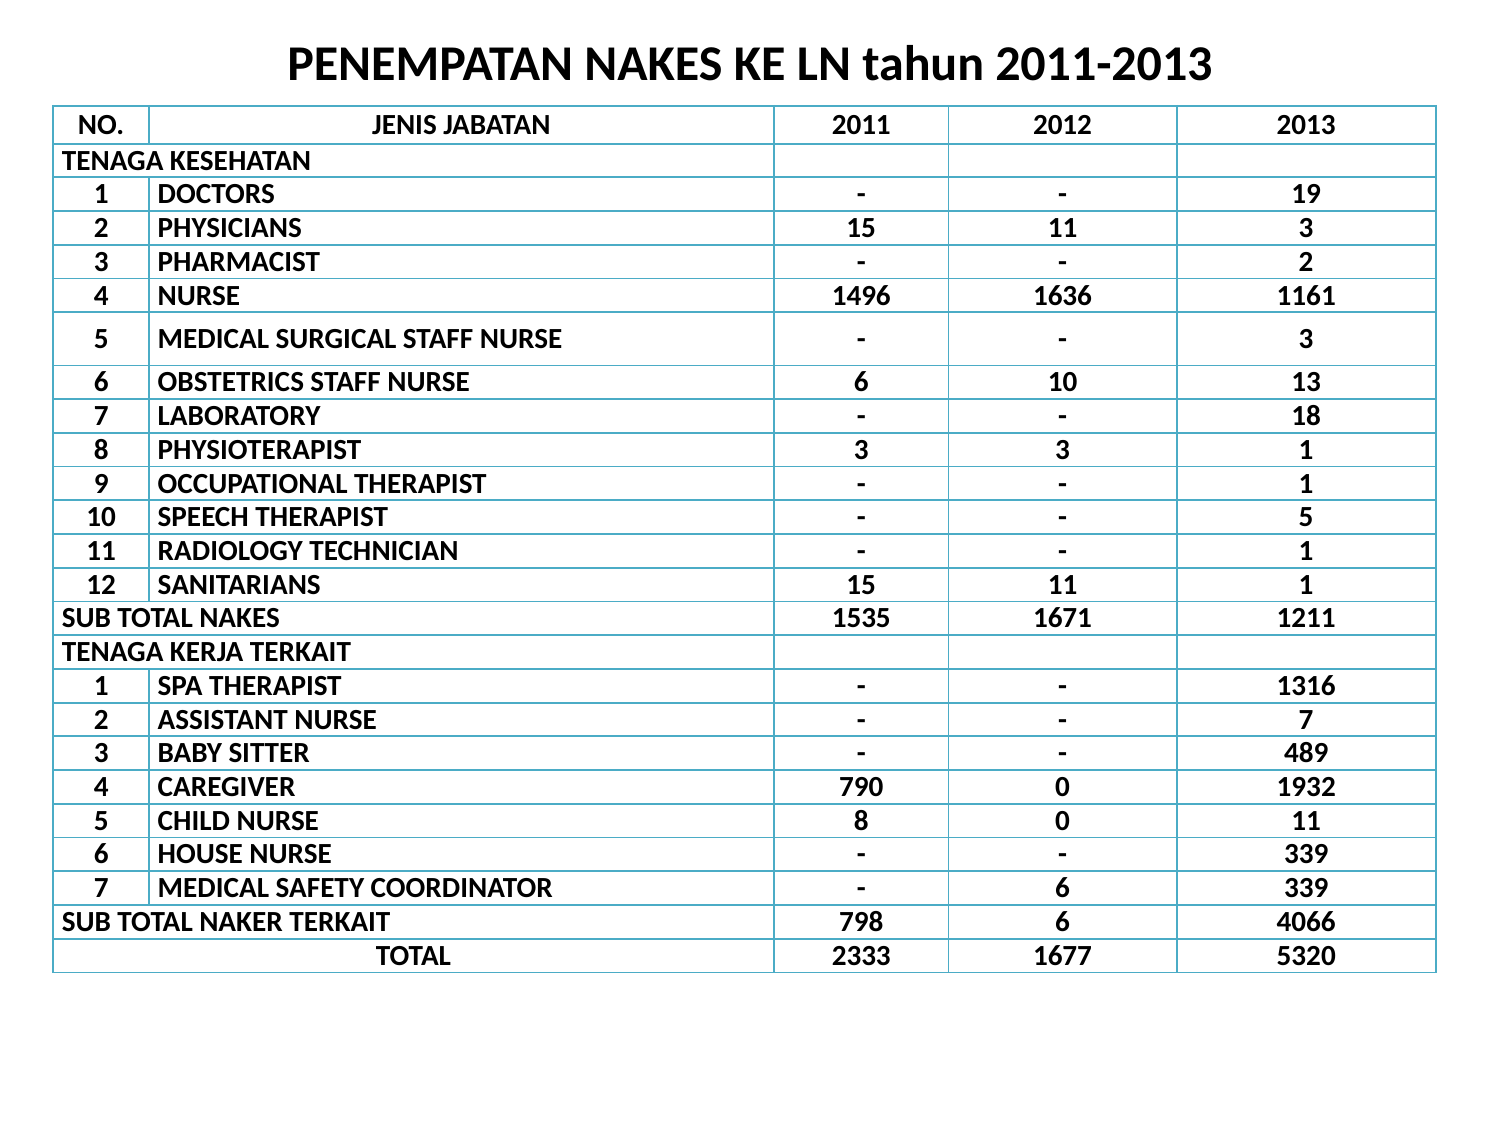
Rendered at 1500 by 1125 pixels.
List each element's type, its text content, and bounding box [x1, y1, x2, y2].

table_cell 8 [54, 434, 148, 466]
table_cell 9 [54, 467, 148, 499]
table_cell - [949, 313, 1176, 365]
table_cell 1535 [775, 602, 948, 634]
table_cell - [775, 737, 948, 769]
table_cell - [775, 178, 948, 210]
table_cell - [775, 400, 948, 432]
table_cell 1677 [949, 940, 1176, 972]
table_cell SUB TOTAL NAKER TERKAIT [54, 906, 773, 938]
table_cell PHYSIOTERAPIST [150, 434, 773, 466]
table_cell 7 [54, 400, 148, 432]
table_cell LABORATORY [150, 400, 773, 432]
table_cell - [949, 704, 1176, 735]
table_cell RADIOLOGY TECHNICIAN [150, 535, 773, 567]
table_cell SANITARIANS [150, 569, 773, 601]
table_cell PHARMACIST [150, 246, 773, 278]
table_cell 15 [775, 212, 948, 244]
table_cell 3 [1178, 313, 1435, 365]
table_cell - [949, 501, 1176, 533]
table_cell 4 [54, 771, 148, 803]
table_cell - [949, 838, 1176, 870]
table_cell 6 [775, 366, 948, 398]
table_cell [775, 636, 948, 668]
table_cell 1636 [949, 279, 1176, 311]
table_cell 1496 [775, 279, 948, 311]
table_cell 2333 [775, 940, 948, 972]
table_cell 8 [775, 805, 948, 837]
table_cell [1178, 145, 1435, 176]
table_cell 2 [1178, 246, 1435, 278]
table_cell 19 [1178, 178, 1435, 210]
table_cell DOCTORS [150, 178, 773, 210]
table_cell HOUSE NURSE [150, 838, 773, 870]
table_cell [775, 145, 948, 176]
table_cell 3 [775, 434, 948, 466]
table_cell - [949, 670, 1176, 702]
table_cell - [775, 467, 948, 499]
table_cell 2 [54, 704, 148, 735]
table_cell 4066 [1178, 906, 1435, 938]
table_header JENIS JABATAN [150, 107, 773, 143]
table_cell 6 [54, 366, 148, 398]
table_cell 1161 [1178, 279, 1435, 311]
title PENEMPATAN NAKES KE LN tahun 2011-2013 [53, 0, 1447, 120]
table_cell 18 [1178, 400, 1435, 432]
table_cell SPEECH THERAPIST [150, 501, 773, 533]
table_header 2012 [949, 107, 1176, 143]
table_cell 6 [949, 906, 1176, 938]
table_cell - [775, 501, 948, 533]
table_cell 1 [1178, 434, 1435, 466]
table_header 2011 [775, 107, 948, 143]
table_cell 11 [1178, 805, 1435, 837]
table_header 2013 [1178, 107, 1435, 143]
table_cell 1 [54, 670, 148, 702]
table_cell - [775, 670, 948, 702]
table_cell SPA THERAPIST [150, 670, 773, 702]
table_cell - [949, 535, 1176, 567]
table_cell 11 [949, 569, 1176, 601]
table_cell 10 [949, 366, 1176, 398]
table_cell - [775, 838, 948, 870]
table_cell - [949, 400, 1176, 432]
table_cell 1 [1178, 569, 1435, 601]
table_cell 6 [949, 872, 1176, 904]
table_cell PHYSICIANS [150, 212, 773, 244]
table_cell 1 [1178, 467, 1435, 499]
table_cell NURSE [150, 279, 773, 311]
table_cell 790 [775, 771, 948, 803]
table_cell 10 [54, 501, 148, 533]
table_cell CAREGIVER [150, 771, 773, 803]
table_cell [949, 145, 1176, 176]
table_cell OCCUPATIONAL THERAPIST [150, 467, 773, 499]
table_cell 3 [54, 246, 148, 278]
table_cell 339 [1178, 872, 1435, 904]
table_cell 489 [1178, 737, 1435, 769]
table_cell 5 [54, 313, 148, 365]
table_cell 3 [949, 434, 1176, 466]
table_cell 1 [1178, 535, 1435, 567]
table_cell 11 [949, 212, 1176, 244]
table_cell 13 [1178, 366, 1435, 398]
table_cell - [775, 313, 948, 365]
table_cell - [949, 246, 1176, 278]
table_cell 5 [54, 805, 148, 837]
table_cell 798 [775, 906, 948, 938]
table_cell OBSTETRICS STAFF NURSE [150, 366, 773, 398]
table_cell ASSISTANT NURSE [150, 704, 773, 735]
table_cell 0 [949, 771, 1176, 803]
table_cell 1932 [1178, 771, 1435, 803]
table_cell 1211 [1178, 602, 1435, 634]
table_cell 12 [54, 569, 148, 601]
table_cell 1 [54, 178, 148, 210]
table_cell BABY SITTER [150, 737, 773, 769]
table_cell - [949, 467, 1176, 499]
table_cell [949, 636, 1176, 668]
table_cell 5 [1178, 501, 1435, 533]
table_cell 7 [1178, 704, 1435, 735]
table_header NO. [54, 107, 148, 143]
table_cell SUB TOTAL NAKES [54, 602, 773, 634]
table_cell - [949, 178, 1176, 210]
table_cell 0 [949, 805, 1176, 837]
table_cell - [775, 872, 948, 904]
table_cell 7 [54, 872, 148, 904]
table_cell [1178, 636, 1435, 668]
table_cell 3 [1178, 212, 1435, 244]
table_cell 2 [54, 212, 148, 244]
table_cell - [775, 704, 948, 735]
table_cell 4 [54, 279, 148, 311]
table_cell 15 [775, 569, 948, 601]
table_cell 1671 [949, 602, 1176, 634]
table_cell - [949, 737, 1176, 769]
table_cell MEDICAL SURGICAL STAFF NURSE [150, 313, 773, 365]
table_cell 3 [54, 737, 148, 769]
table_cell 339 [1178, 838, 1435, 870]
table_cell - [775, 535, 948, 567]
table_cell TOTAL [54, 940, 773, 972]
table_cell - [775, 246, 948, 278]
table_cell 1316 [1178, 670, 1435, 702]
table_cell CHILD NURSE [150, 805, 773, 837]
table_cell 5320 [1178, 940, 1435, 972]
table_cell 11 [54, 535, 148, 567]
table_cell 6 [54, 838, 148, 870]
table_cell MEDICAL SAFETY COORDINATOR [150, 872, 773, 904]
table_cell TENAGA KERJA TERKAIT [54, 636, 773, 668]
table_cell TENAGA KESEHATAN [54, 145, 773, 176]
